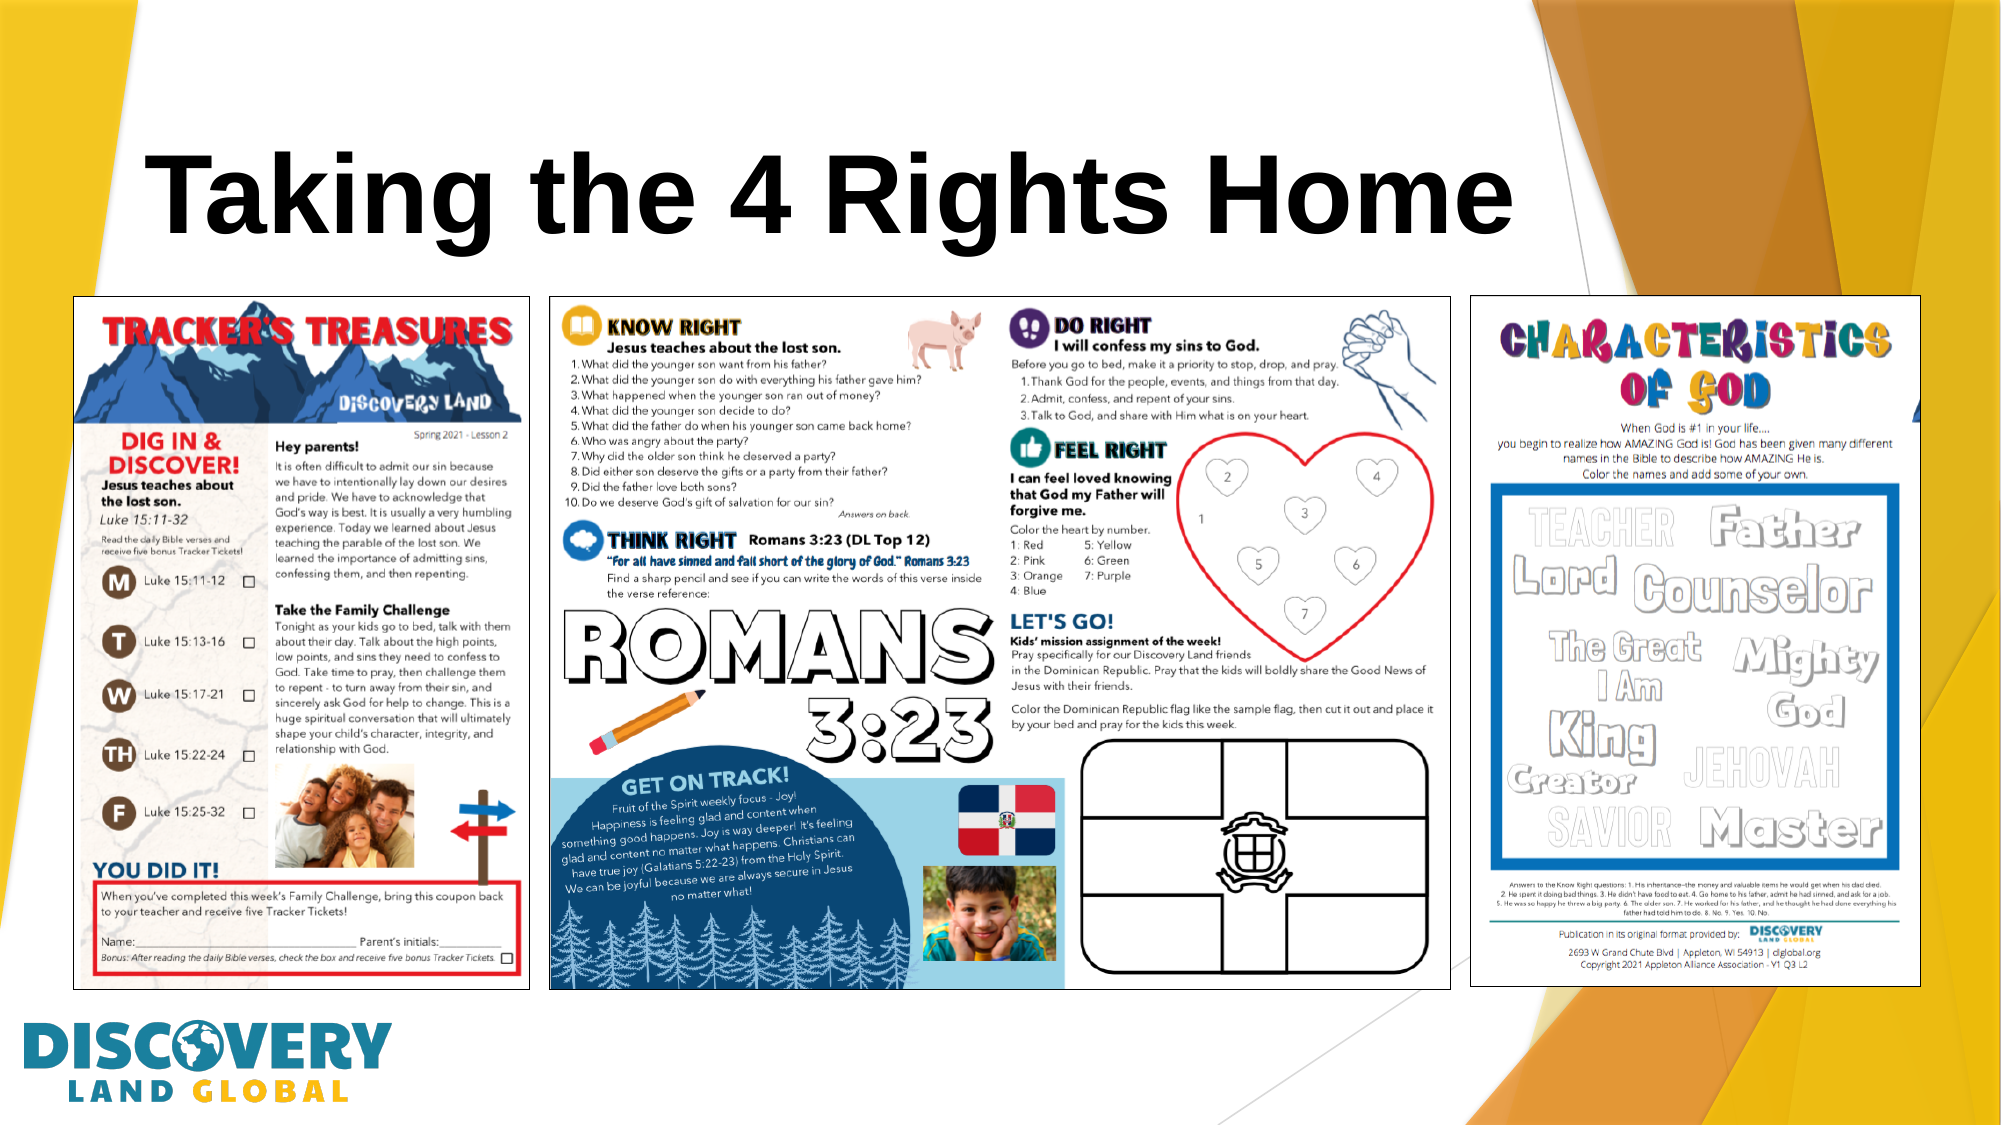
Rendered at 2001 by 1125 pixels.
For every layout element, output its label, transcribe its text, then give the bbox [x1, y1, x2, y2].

picture [549, 295, 1451, 991]
title Taking the 4 Rights Home [129, 53, 1974, 324]
picture [18, 1017, 398, 1108]
picture [1469, 294, 1921, 988]
picture [73, 295, 530, 991]
